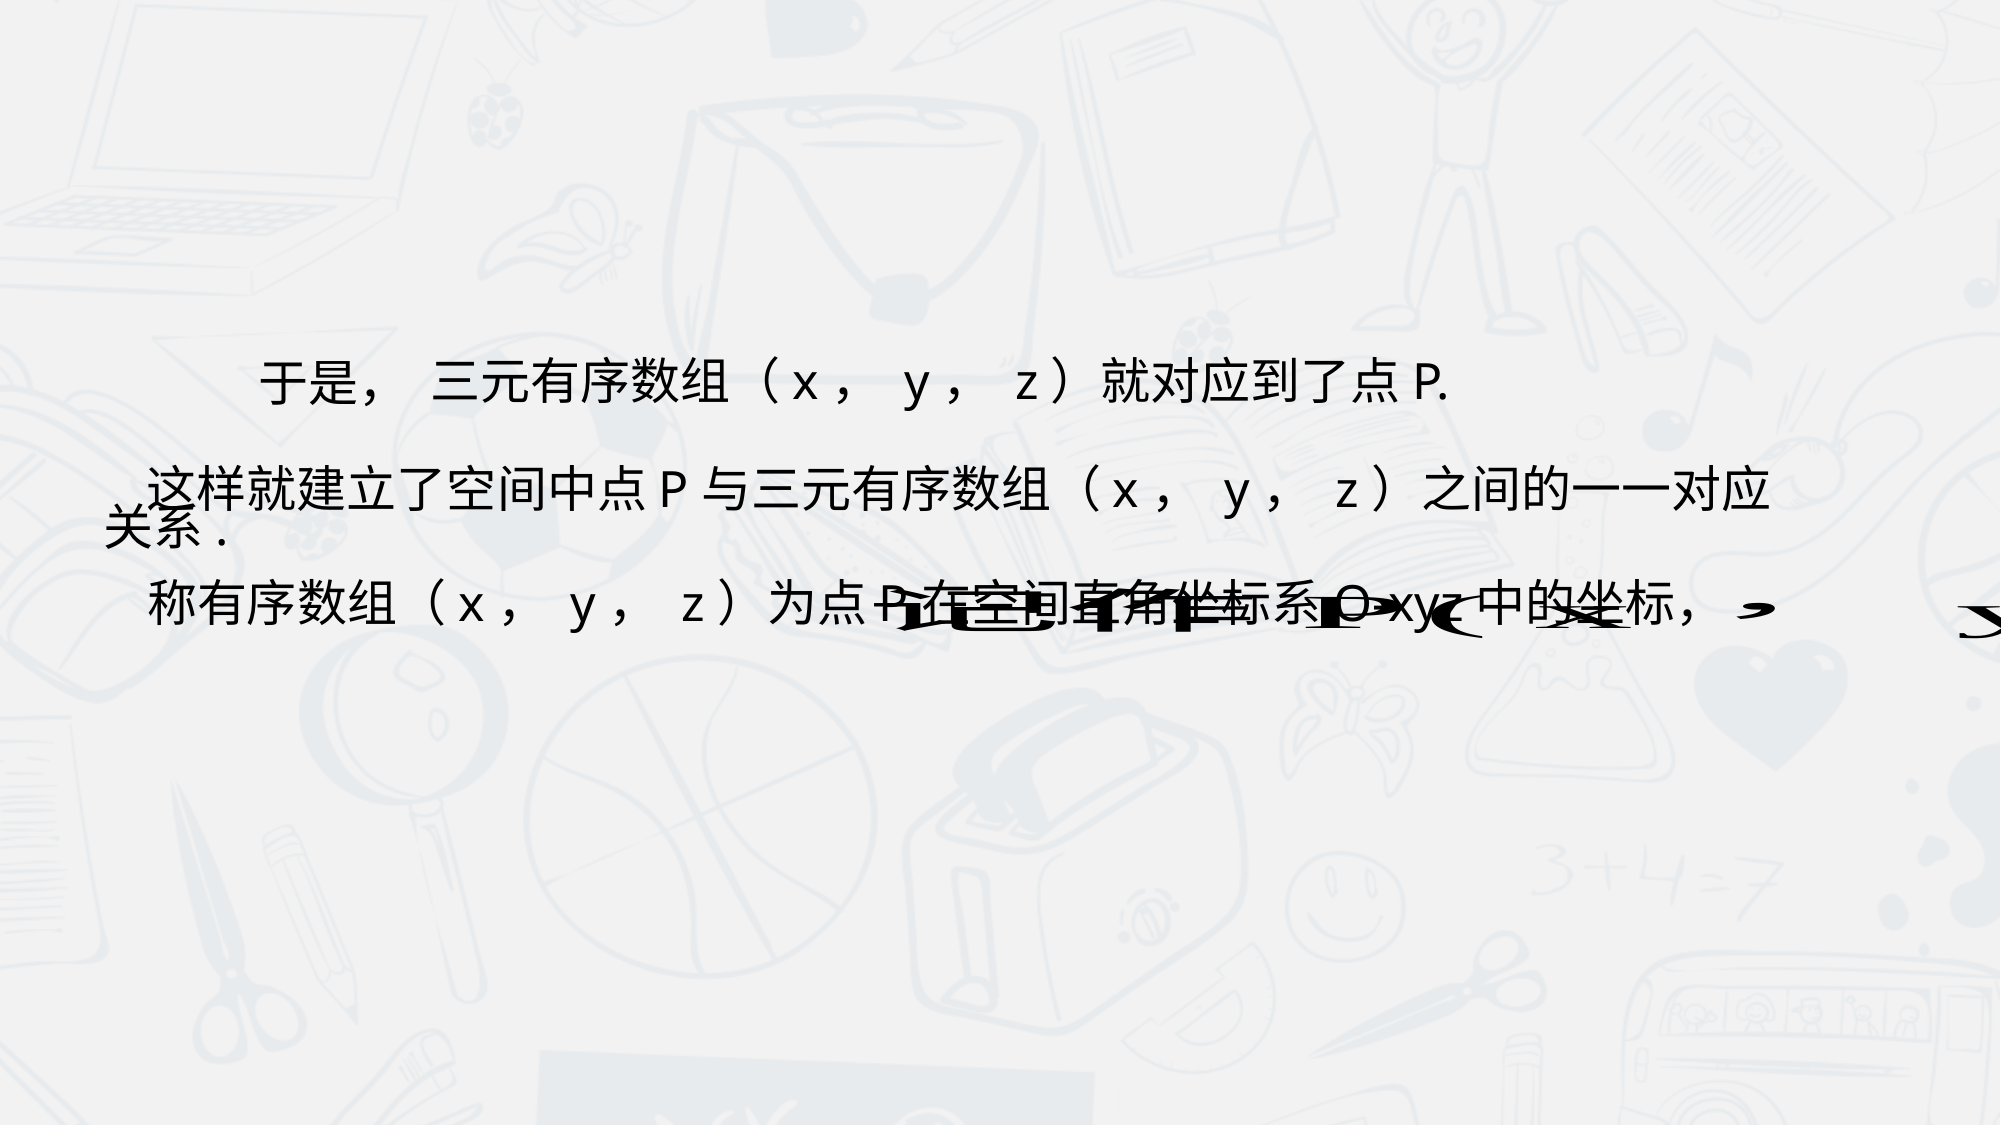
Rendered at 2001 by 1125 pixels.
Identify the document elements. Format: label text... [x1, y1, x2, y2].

text_box 这样就建立了空间中点P与三元有序数组（x， y， z）之间的一一对应关系. [88, 472, 1795, 563]
text_box 称有序数组（x， y， z）为点P在空间直角坐标系O-xyz中的坐标， [132, 586, 2000, 640]
text_box 于是， [0, 366, 696, 420]
text_box 三元有序数组（x， y， z）就对应到了点P. [416, 364, 1931, 417]
